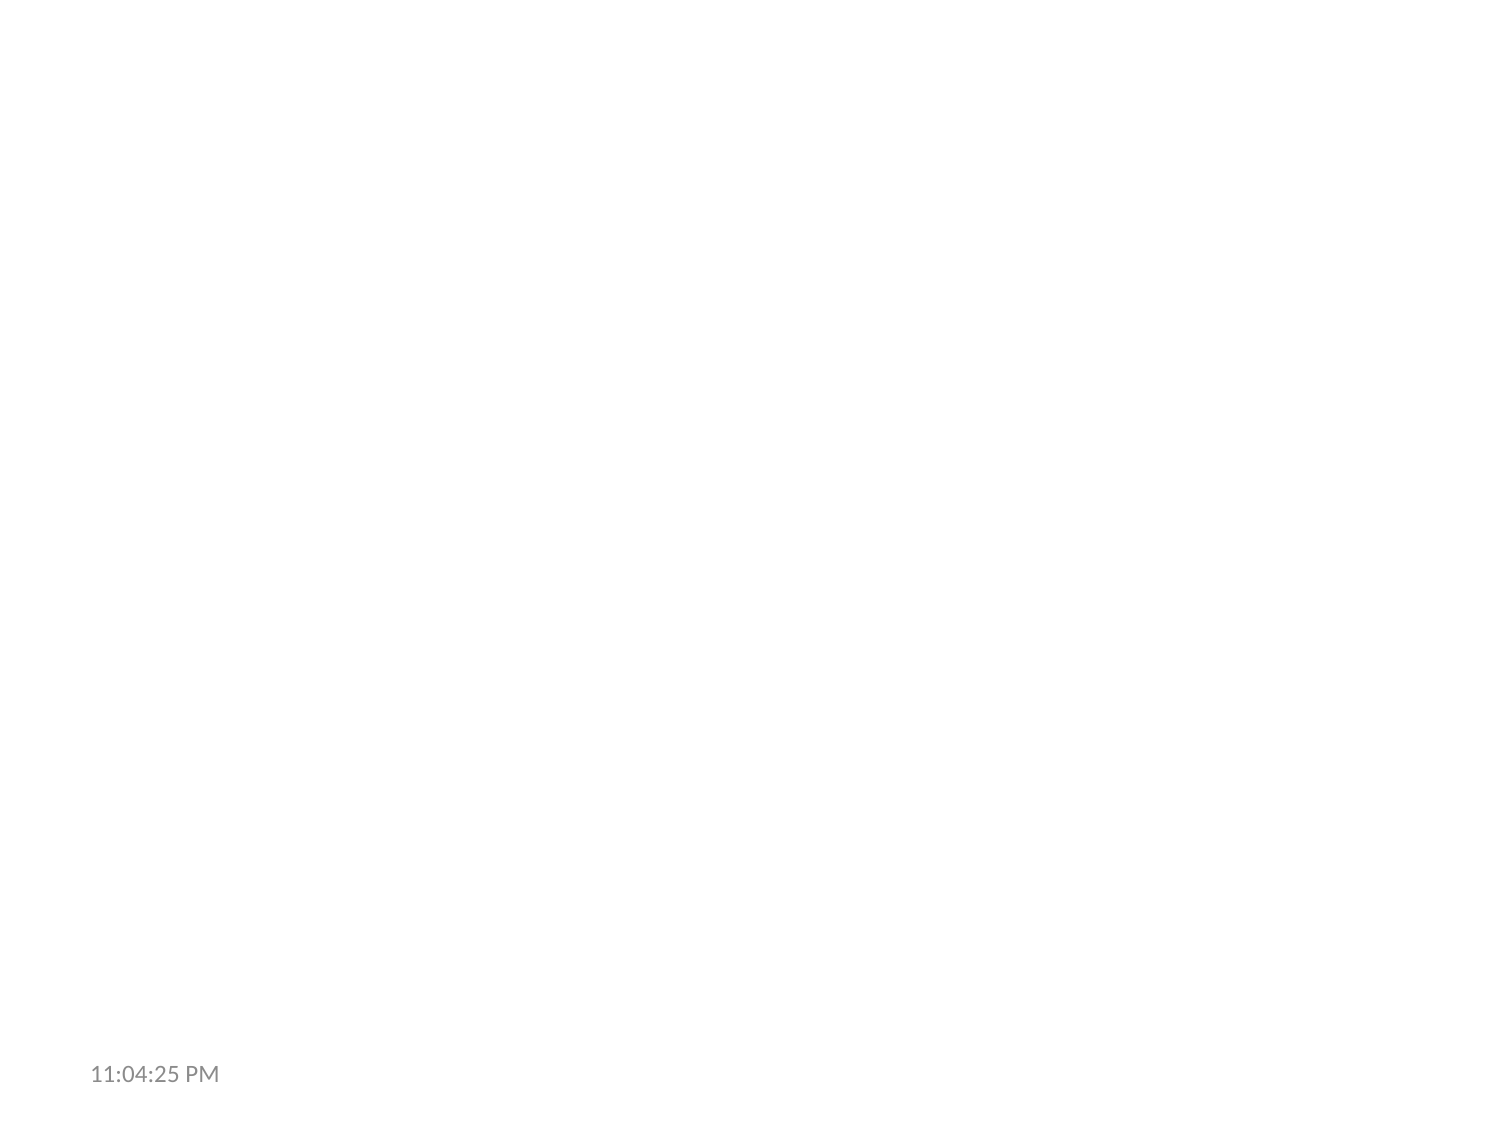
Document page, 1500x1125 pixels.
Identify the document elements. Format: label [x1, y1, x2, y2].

slide_number [75, 1042, 425, 1103]
